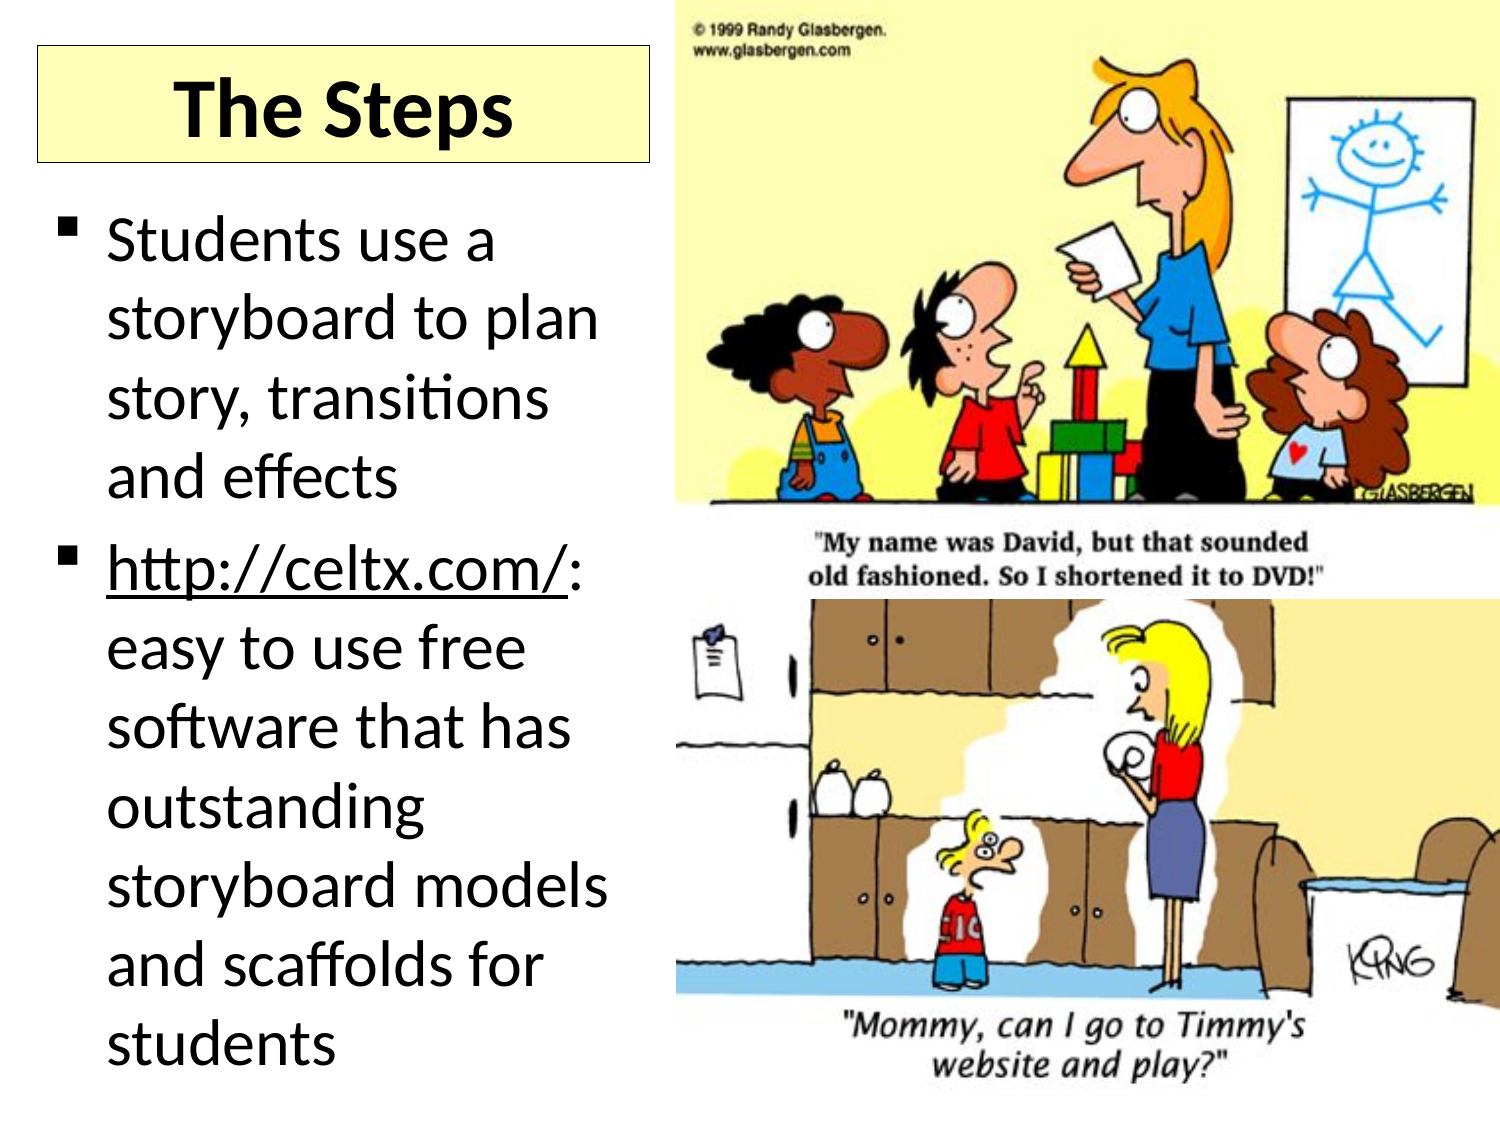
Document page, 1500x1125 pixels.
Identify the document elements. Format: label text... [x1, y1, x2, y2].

list Students use a storyboard to plan story, transitions and effects http://celtx.com/: easy to use free software that has outstanding storyboard models and scaffolds for students [37, 187, 650, 1088]
picture [675, 599, 1500, 1125]
title The Steps [37, 45, 650, 163]
picture [674, 0, 1500, 597]
